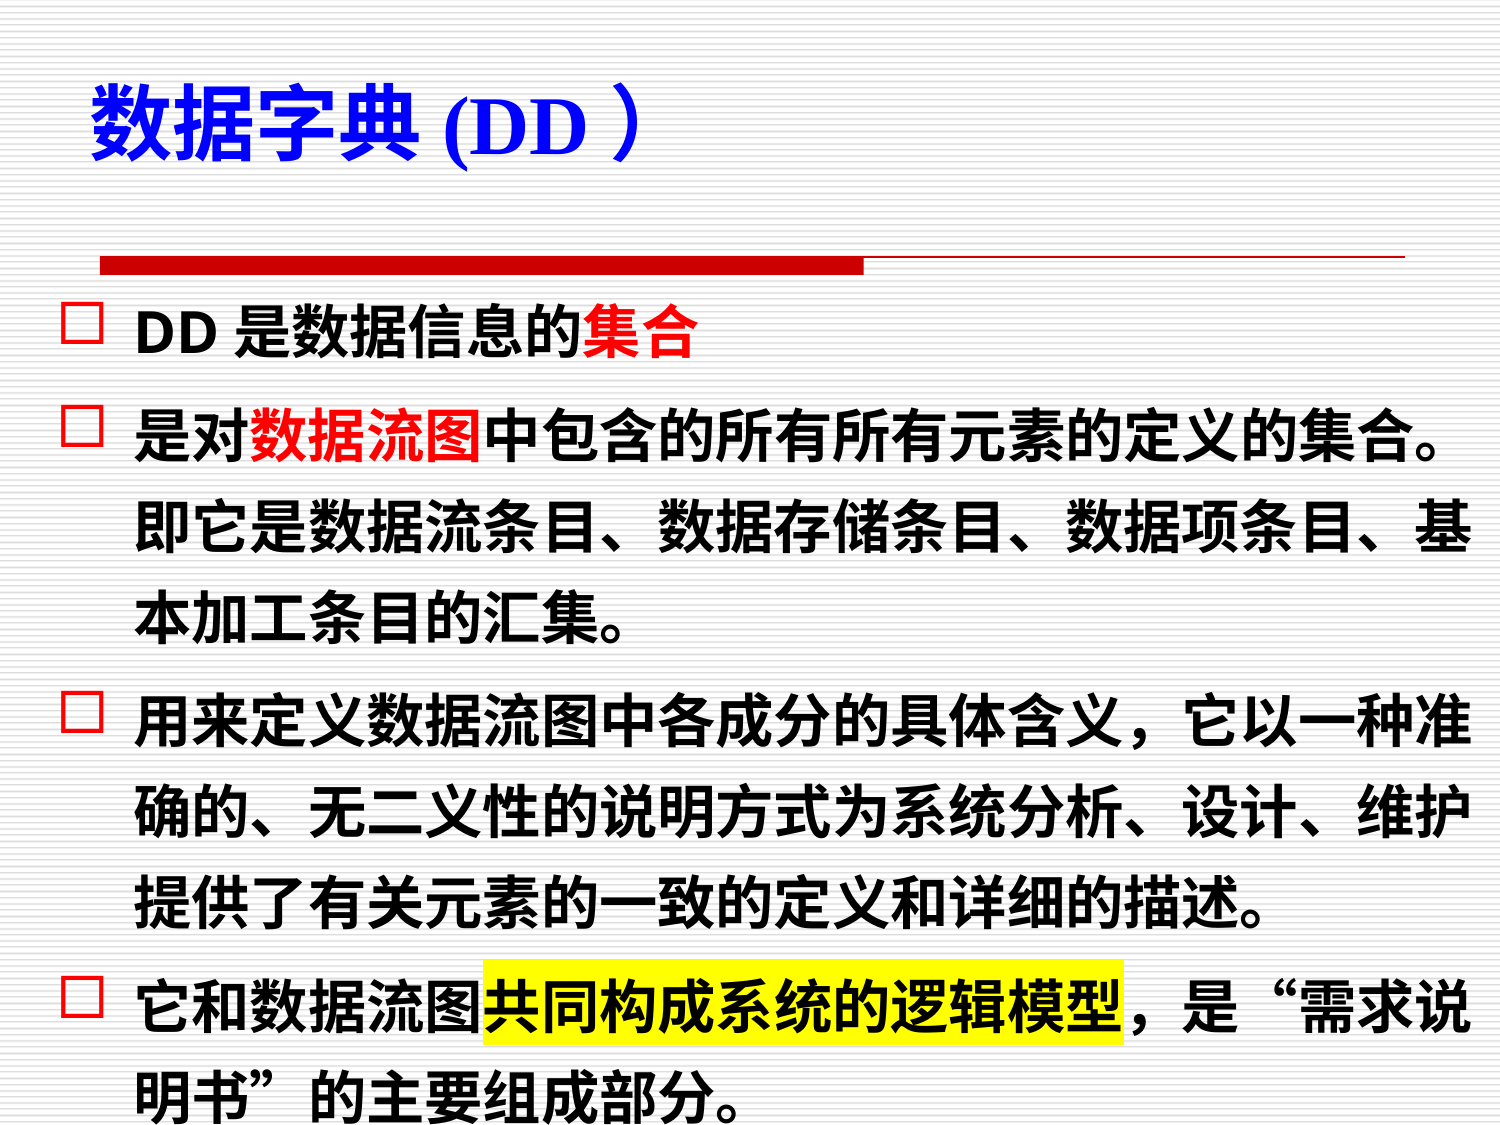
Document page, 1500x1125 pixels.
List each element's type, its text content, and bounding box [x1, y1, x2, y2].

text_box 数据字典(DD） [74, 75, 708, 180]
picture [0, 0, 1500, 1125]
text_box DD是数据信息的集合 是对数据流图中包含的所有所有元素的定义的集合。即它是数据流条目、数据存储条目、数据项条目、基本加工条目的汇集。 用来定义数据流图中各成分的具体含义，它以一种准确的、无二义性的说明方式为系统分析、设计、维护提供了有关元素的一致的定义和详细的描述。 它和数据流图共同构成系统的逻辑模型，是“需求说明书”的主要组成部分。 [41, 267, 1500, 1125]
